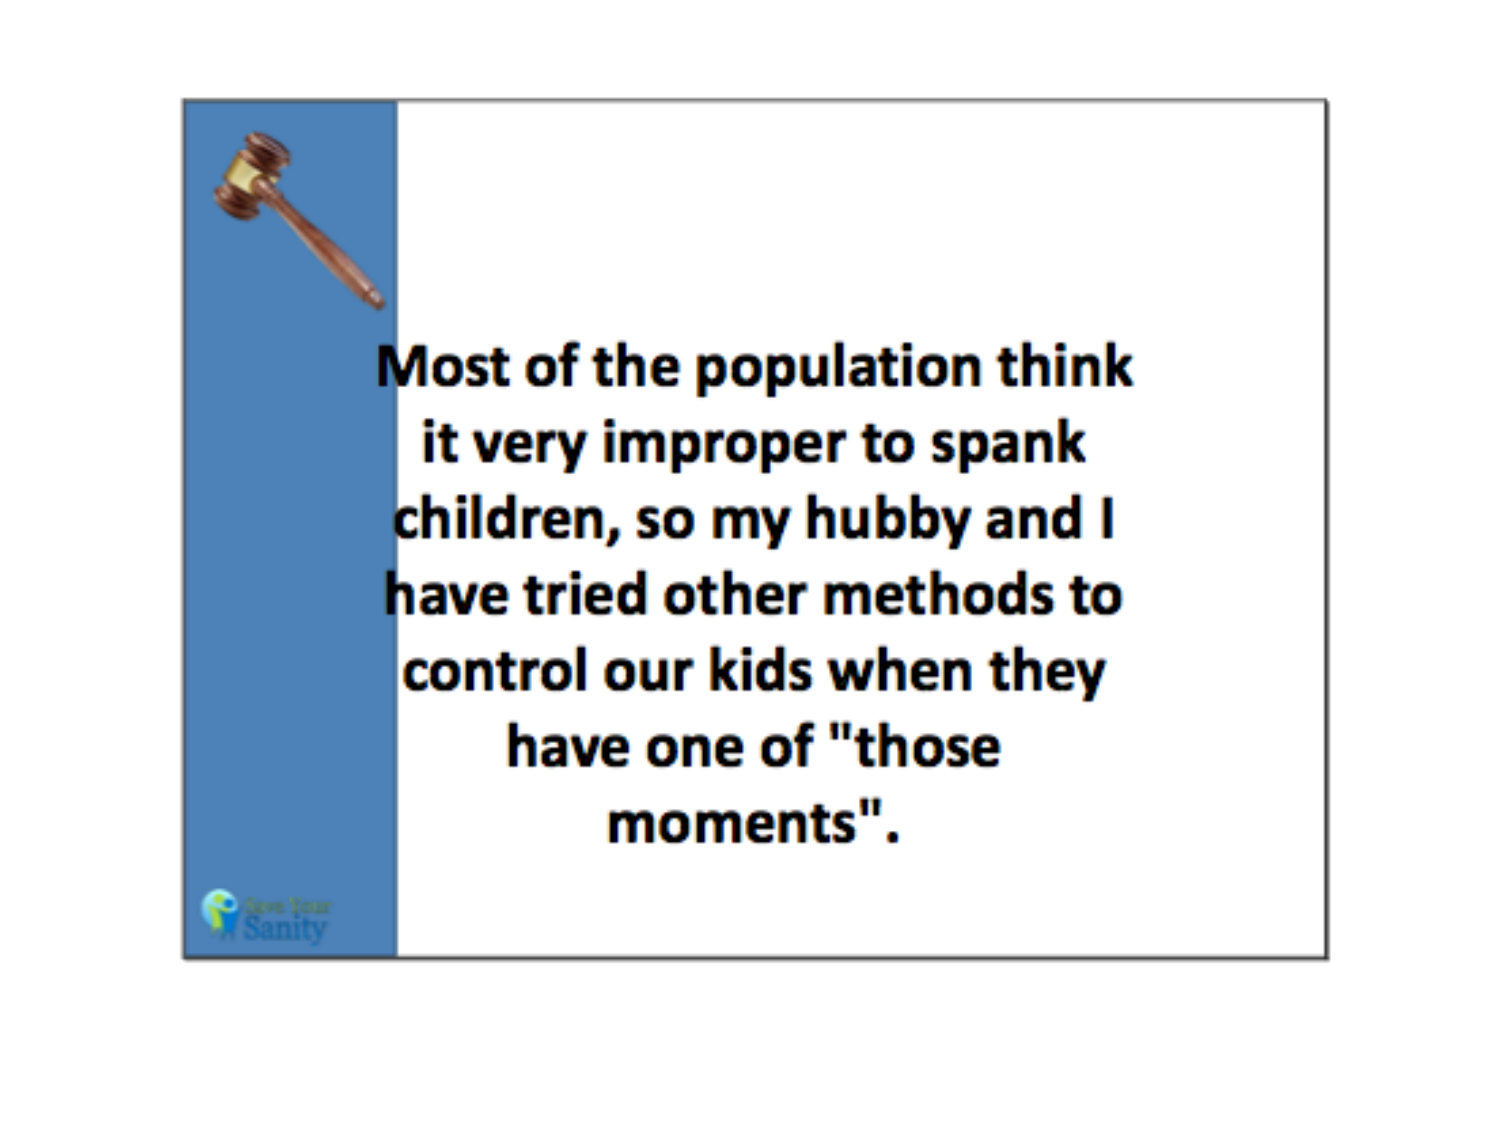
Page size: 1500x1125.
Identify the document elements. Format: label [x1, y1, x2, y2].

picture [157, 80, 1366, 993]
